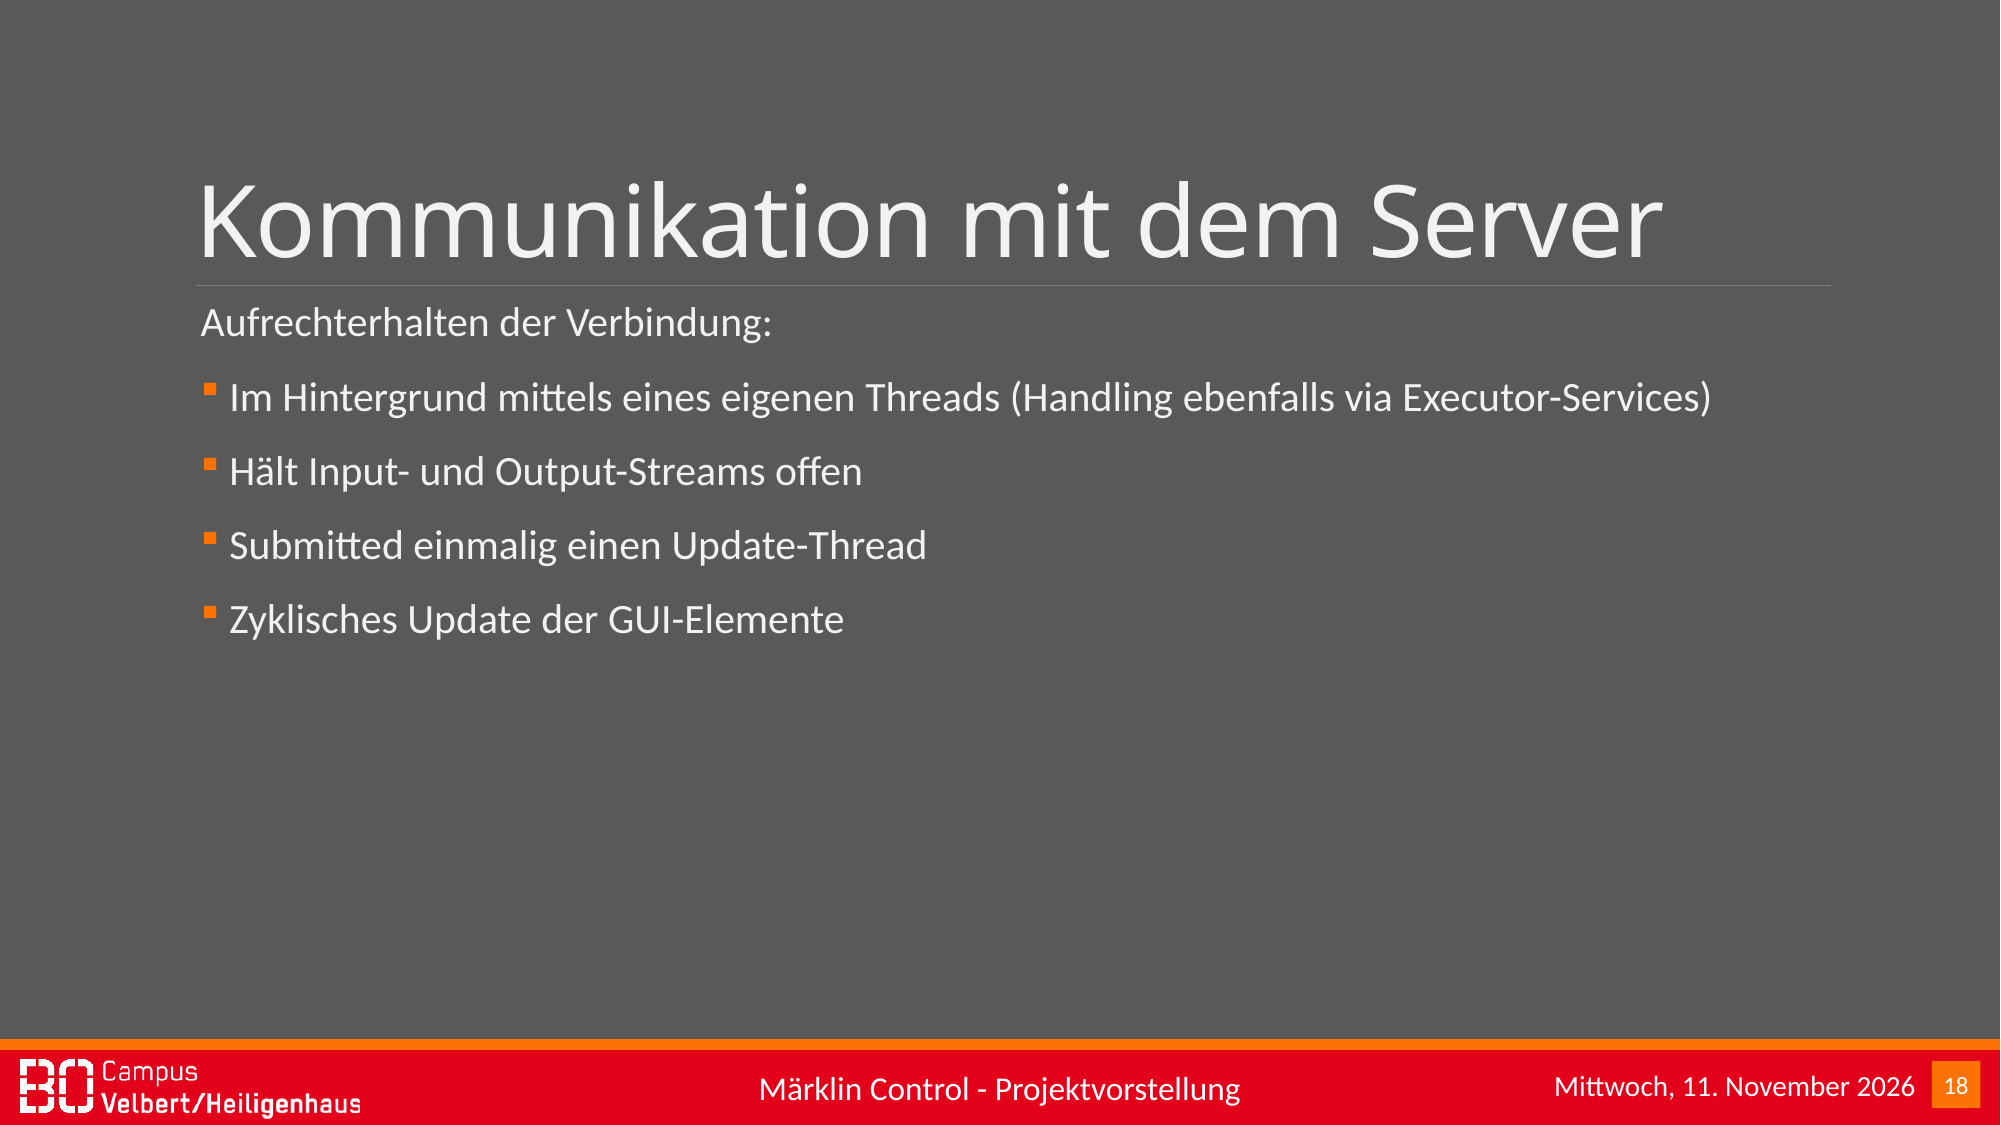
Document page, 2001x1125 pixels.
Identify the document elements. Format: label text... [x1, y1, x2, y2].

slide_number 18 [1931, 1060, 1981, 1109]
list Aufrechterhalten der Verbindung: Im Hintergrund mittels eines eigenen Threads (Handling ebenfalls via Executor-Services) Hält Input- und Output-Streams offen Submitted einmalig einen Update-Thread Zyklisches Update der GUI-Elemente [200, 293, 1851, 954]
picture [101, 1057, 365, 1120]
title Kommunikation mit dem Server [180, 47, 1830, 285]
picture [19, 1059, 94, 1113]
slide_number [1525, 1054, 1931, 1115]
